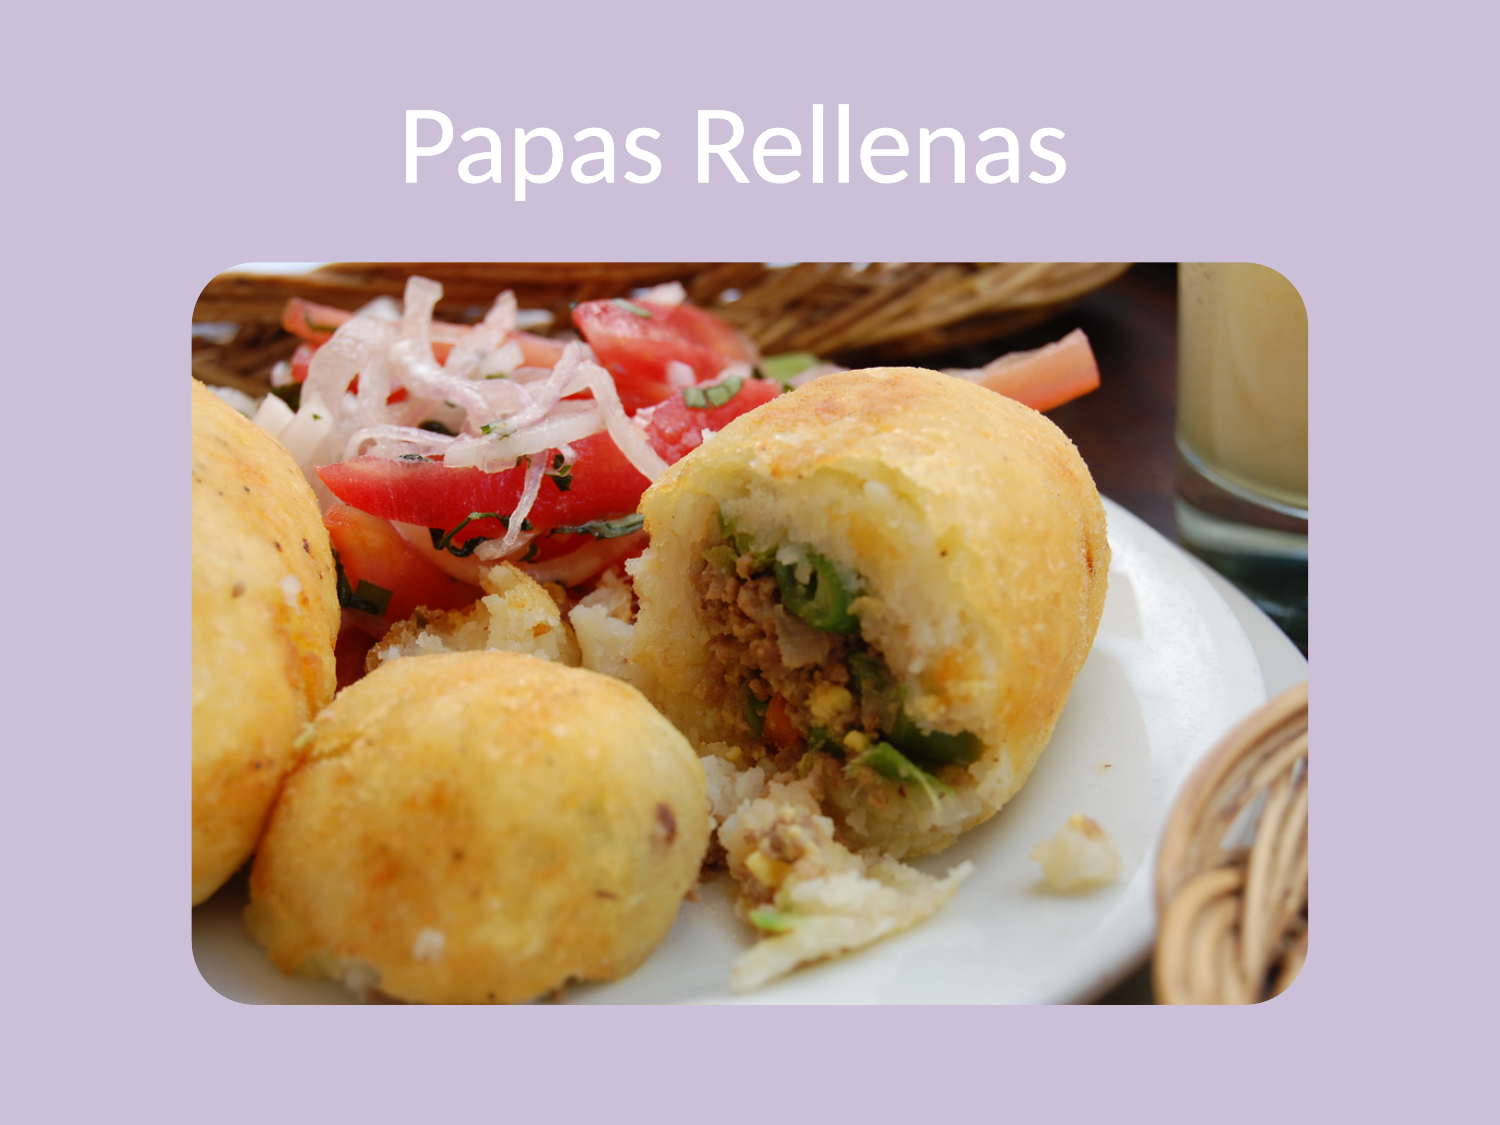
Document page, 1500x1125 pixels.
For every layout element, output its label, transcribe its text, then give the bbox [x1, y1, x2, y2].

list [191, 262, 1309, 1006]
text_box Papas Rellenas [383, 62, 1086, 213]
